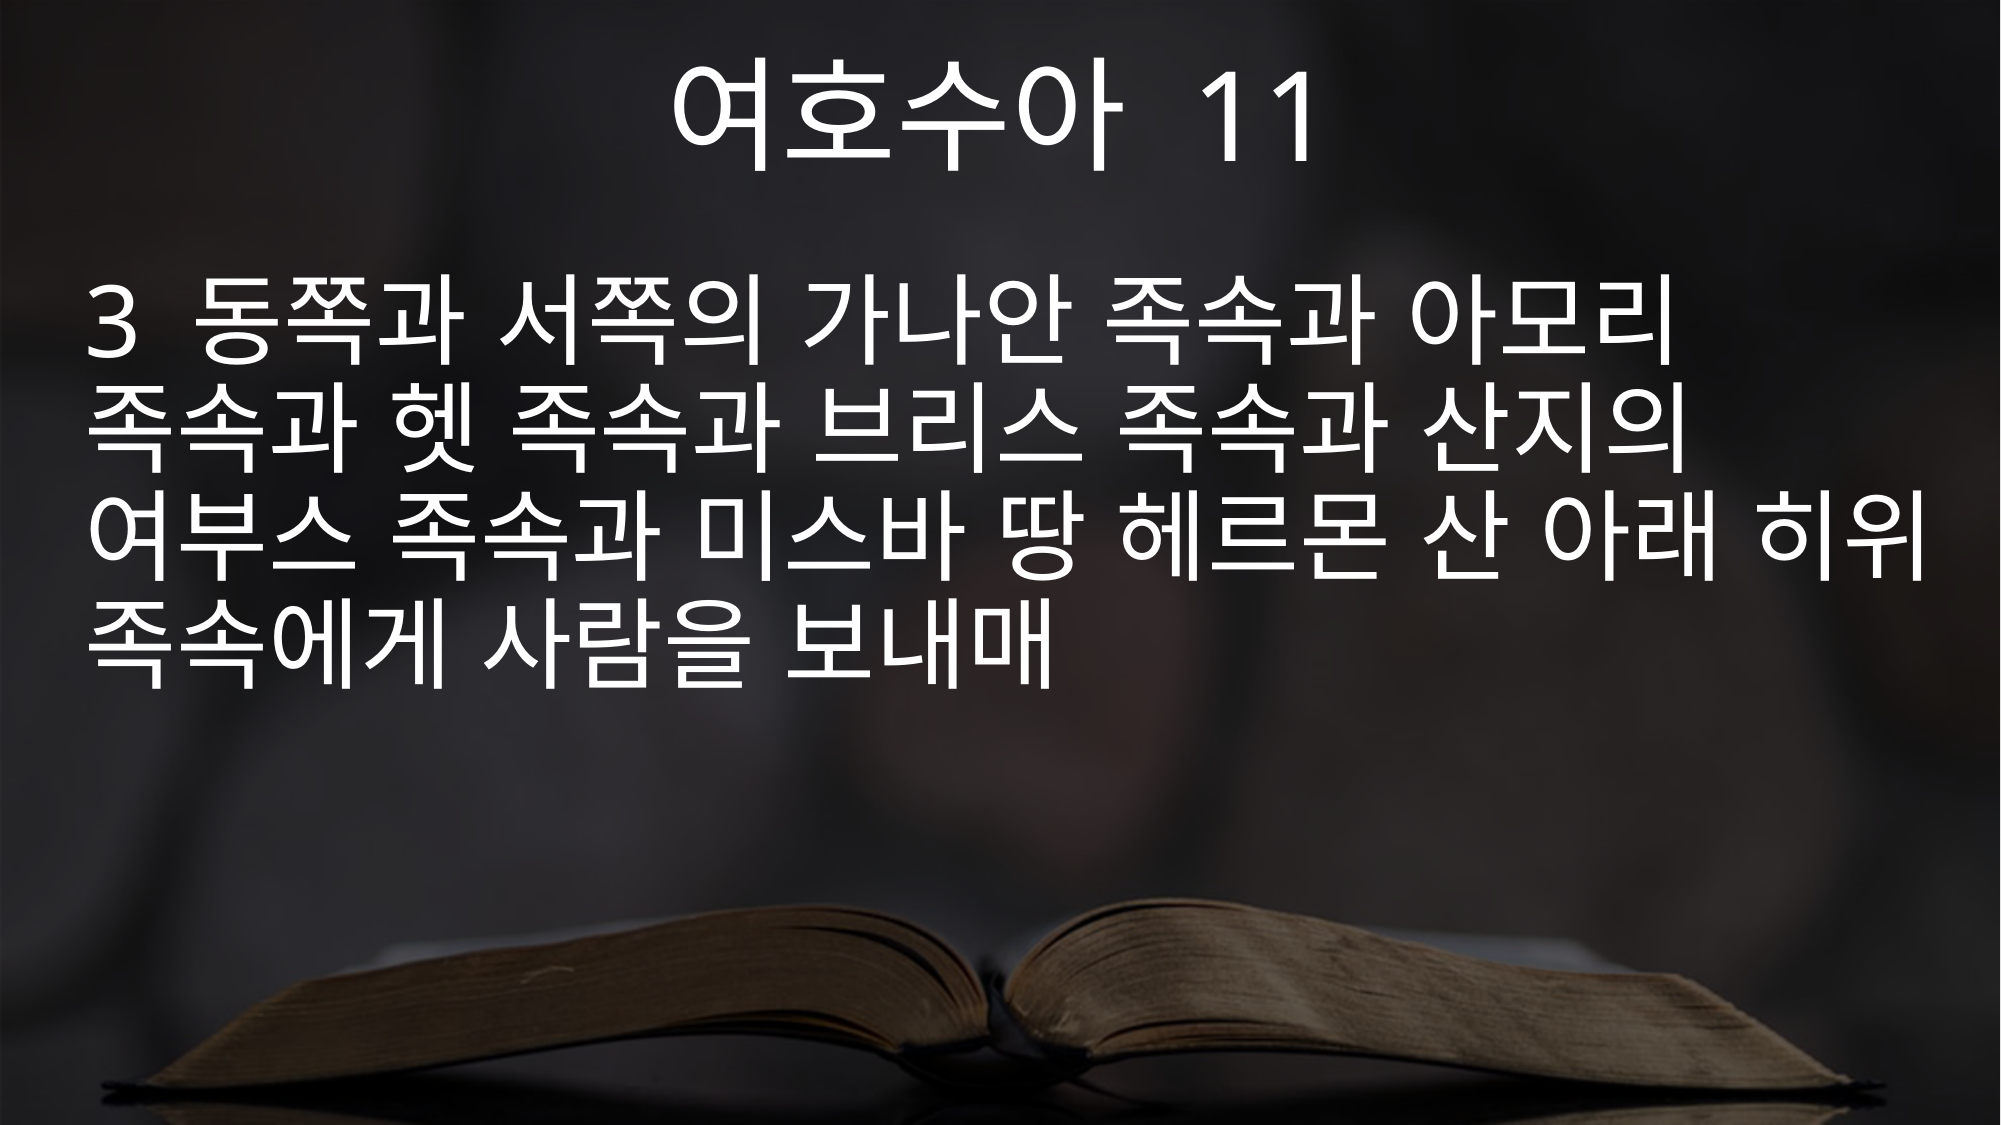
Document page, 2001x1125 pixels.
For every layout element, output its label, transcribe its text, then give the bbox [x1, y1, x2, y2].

picture [0, 0, 2001, 1125]
footer 여호수아 11 [0, 32, 2000, 192]
list 3 동쪽과 서쪽의 가나안 족속과 아모리 족속과 헷 족속과 브리스 족속과 산지의 여부스 족속과 미스바 땅 헤르몬 산 아래 히위 족속에게 사람을 보내매 [69, 263, 1953, 423]
